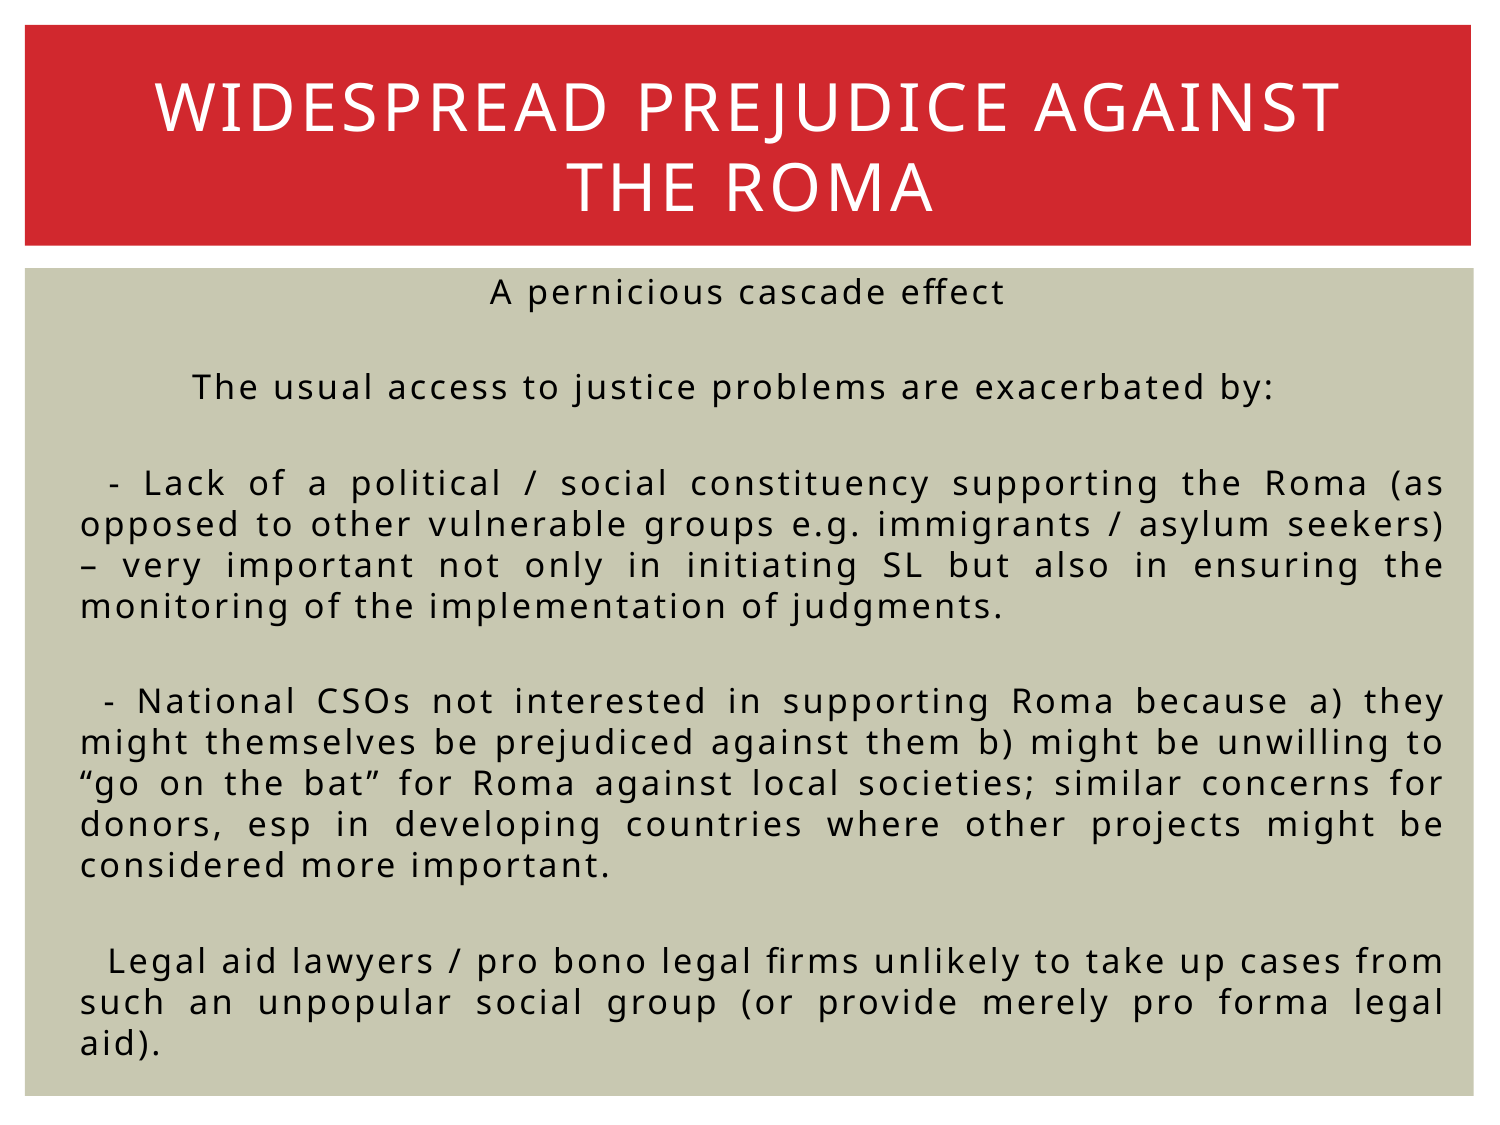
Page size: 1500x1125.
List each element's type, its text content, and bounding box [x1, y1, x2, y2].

list A pernicious cascade effect The usual access to justice problems are exacerbated by: - Lack of a political / social constituency supporting the Roma (as opposed to other vulnerable groups e.g. immigrants / asylum seekers) – very important not only in initiating SL but also in ensuring the monitoring of the implementation of judgments. - National CSOs not interested in supporting Roma because a) they might themselves be prejudiced against them b) might be unwilling to “go on the bat” for Roma against local societies; similar concerns for donors, esp in developing countries where other projects might be considered more important. Legal aid lawyers / pro bono legal firms unlikely to take up cases from such an unpopular social group (or provide merely pro forma legal aid). [24, 262, 1463, 1075]
title Widespread prejudice against the Roma [62, 58, 1438, 232]
